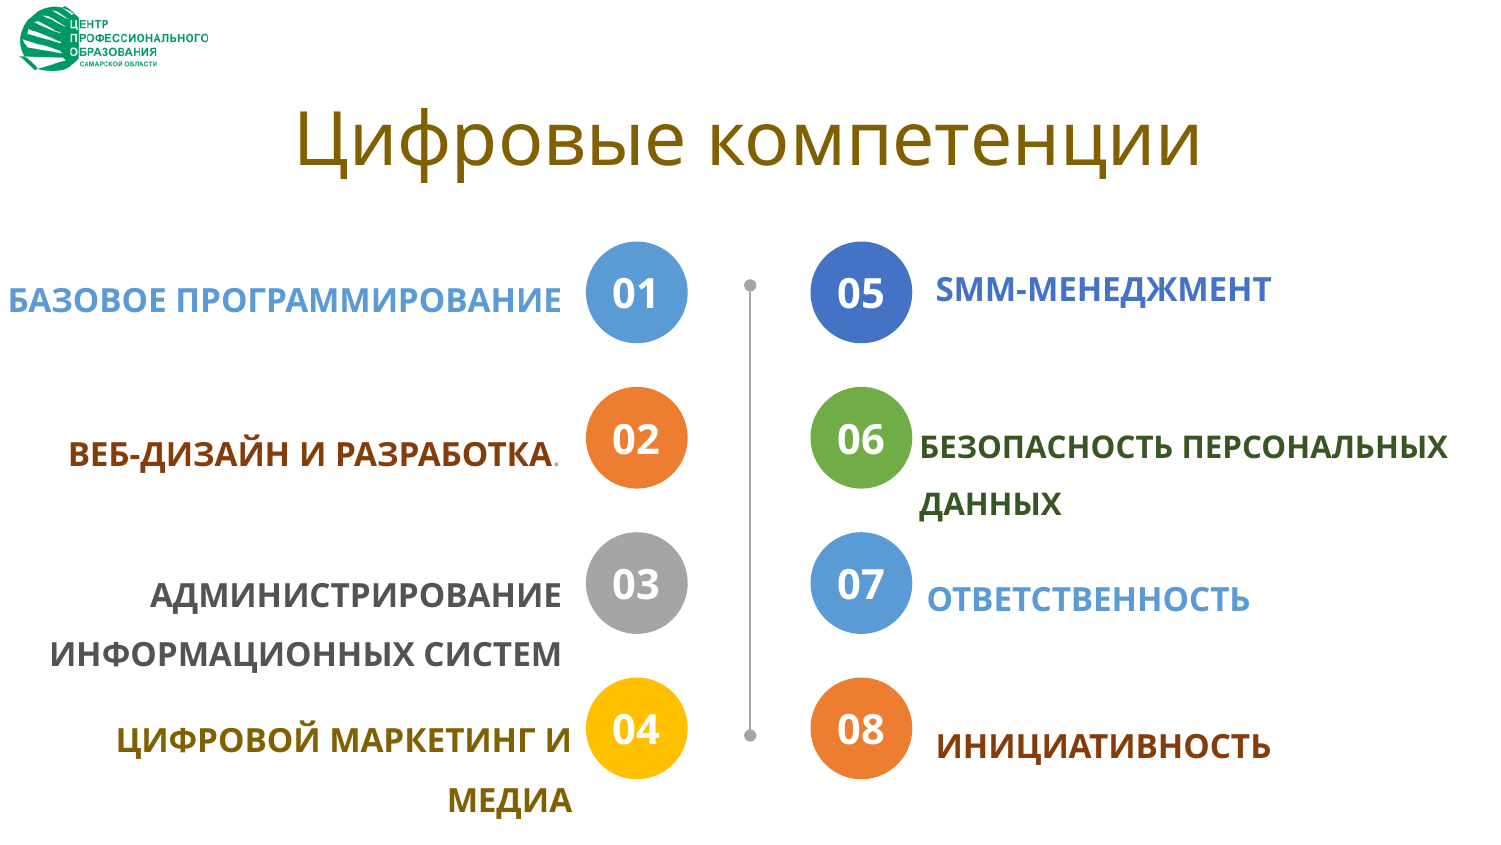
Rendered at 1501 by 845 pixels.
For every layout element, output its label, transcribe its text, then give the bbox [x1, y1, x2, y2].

text_box 05 [810, 241, 913, 344]
text_box АДМИНИСТРИРОВАНИЕ ИНФОРМАЦИОННЫХ СИСТЕМ [30, 553, 563, 674]
text_box ОТВЕТСТВЕННОСТЬ [926, 558, 1459, 619]
text_box 07 [810, 532, 913, 634]
text_box 08 [810, 677, 913, 780]
text_box 03 [585, 532, 688, 634]
text_box 02 [585, 386, 688, 489]
text_box БАЗОВОЕ ПРОГРАММИРОВАНИЕ [0, 258, 563, 319]
picture [19, 6, 208, 71]
text_box SMM-МЕНЕДЖМЕНТ [935, 248, 1501, 309]
text_box ВЕБ-ДИЗАЙН И РАЗРАБОТКА. [34, 413, 567, 474]
text_box 06 [810, 386, 913, 489]
text_box 04 [585, 677, 688, 780]
title Цифровые компетенции [62, 100, 1436, 183]
text_box ЦИФРОВОЙ МАРКЕТИНГ И МЕДИА [0, 699, 573, 819]
text_box БЕЗОПАСНОСТЬ ПЕРСОНАЛЬНЫХ ДАННЫХ [919, 408, 1501, 522]
text_box 01 [585, 241, 688, 344]
text_box ИНИЦИАТИВНОСТЬ [935, 705, 1501, 766]
